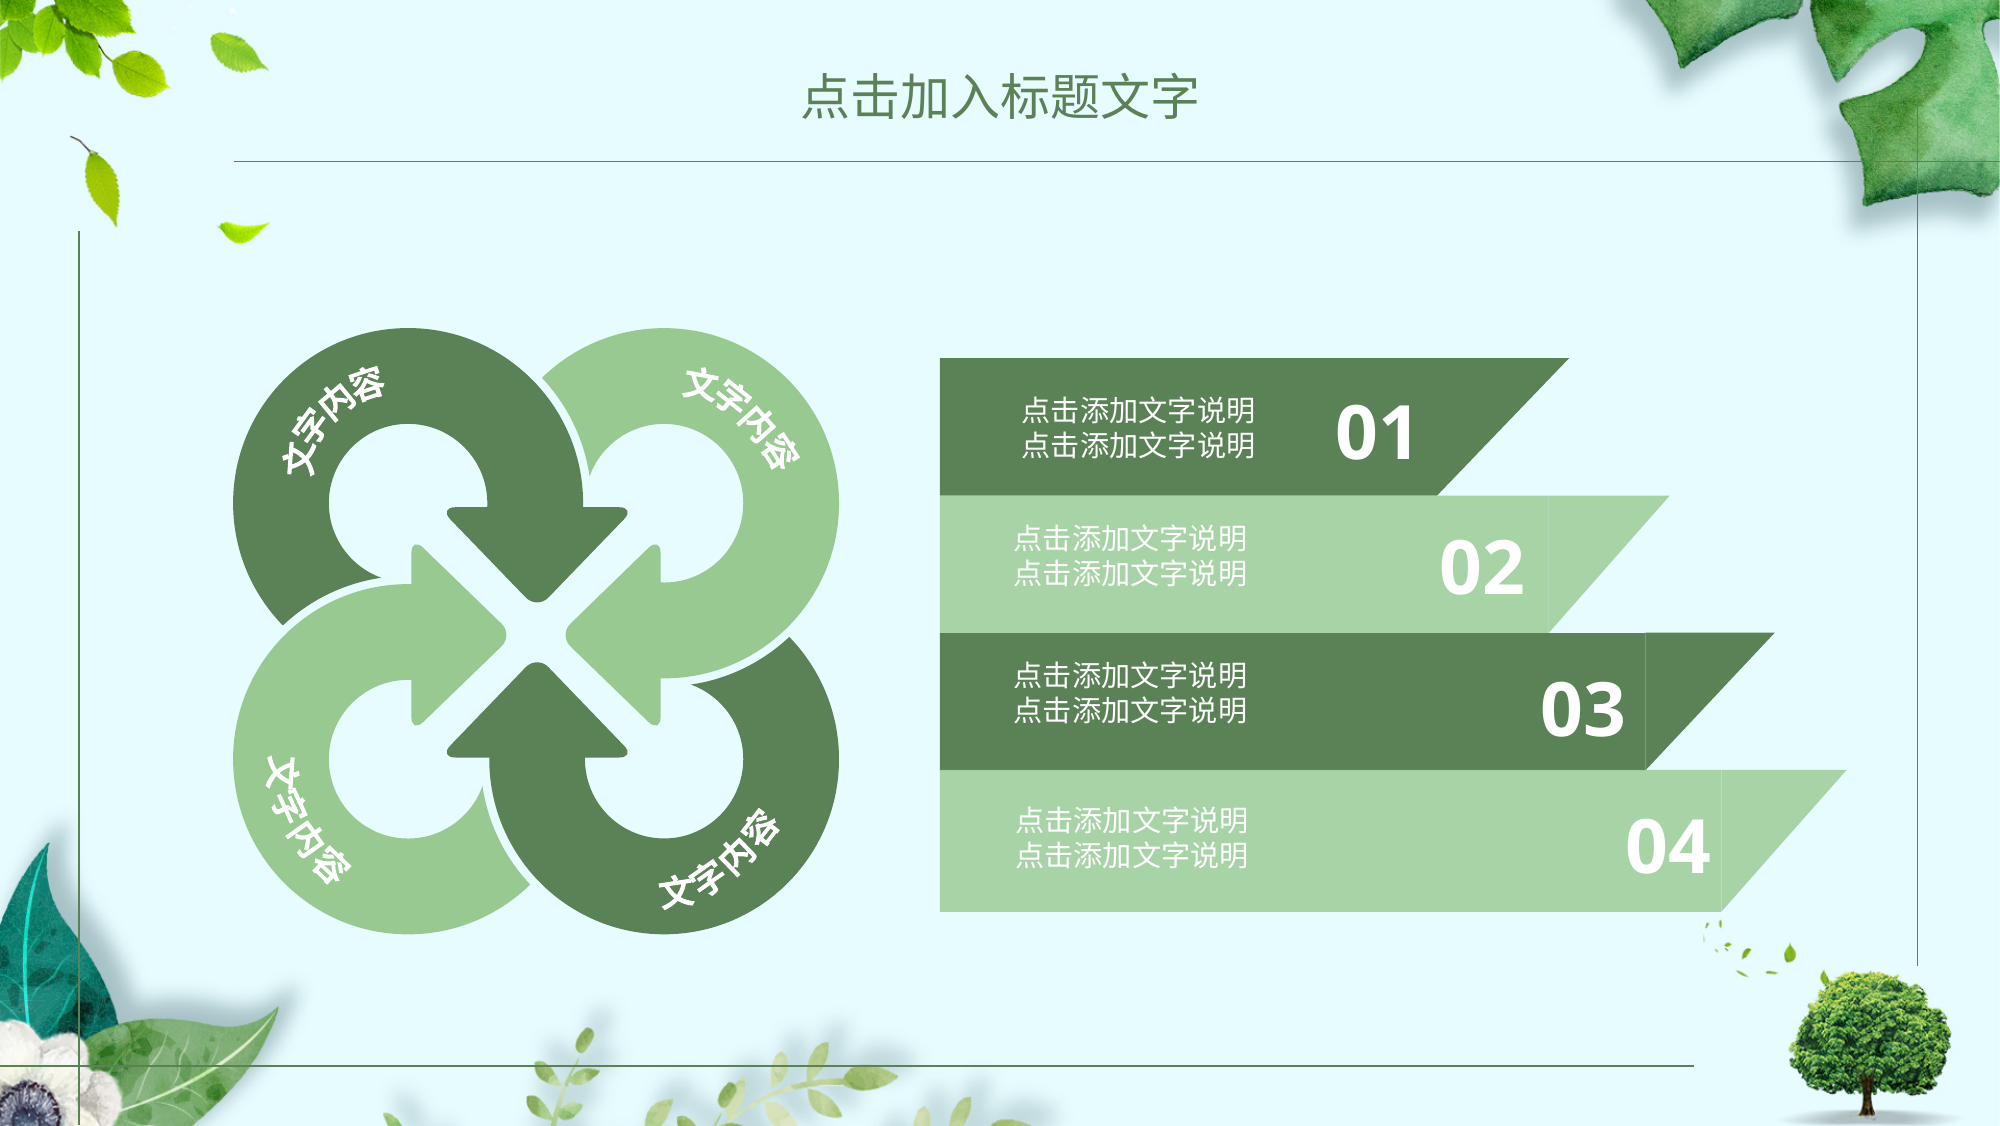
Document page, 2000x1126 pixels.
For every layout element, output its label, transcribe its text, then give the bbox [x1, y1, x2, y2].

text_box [939, 357, 1847, 913]
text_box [0, 230, 1694, 1126]
text_box 点击加入标题文字 [632, 58, 1368, 101]
picture [0, 0, 2000, 230]
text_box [232, 327, 840, 935]
picture [1694, 966, 2000, 1126]
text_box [234, 101, 2000, 966]
